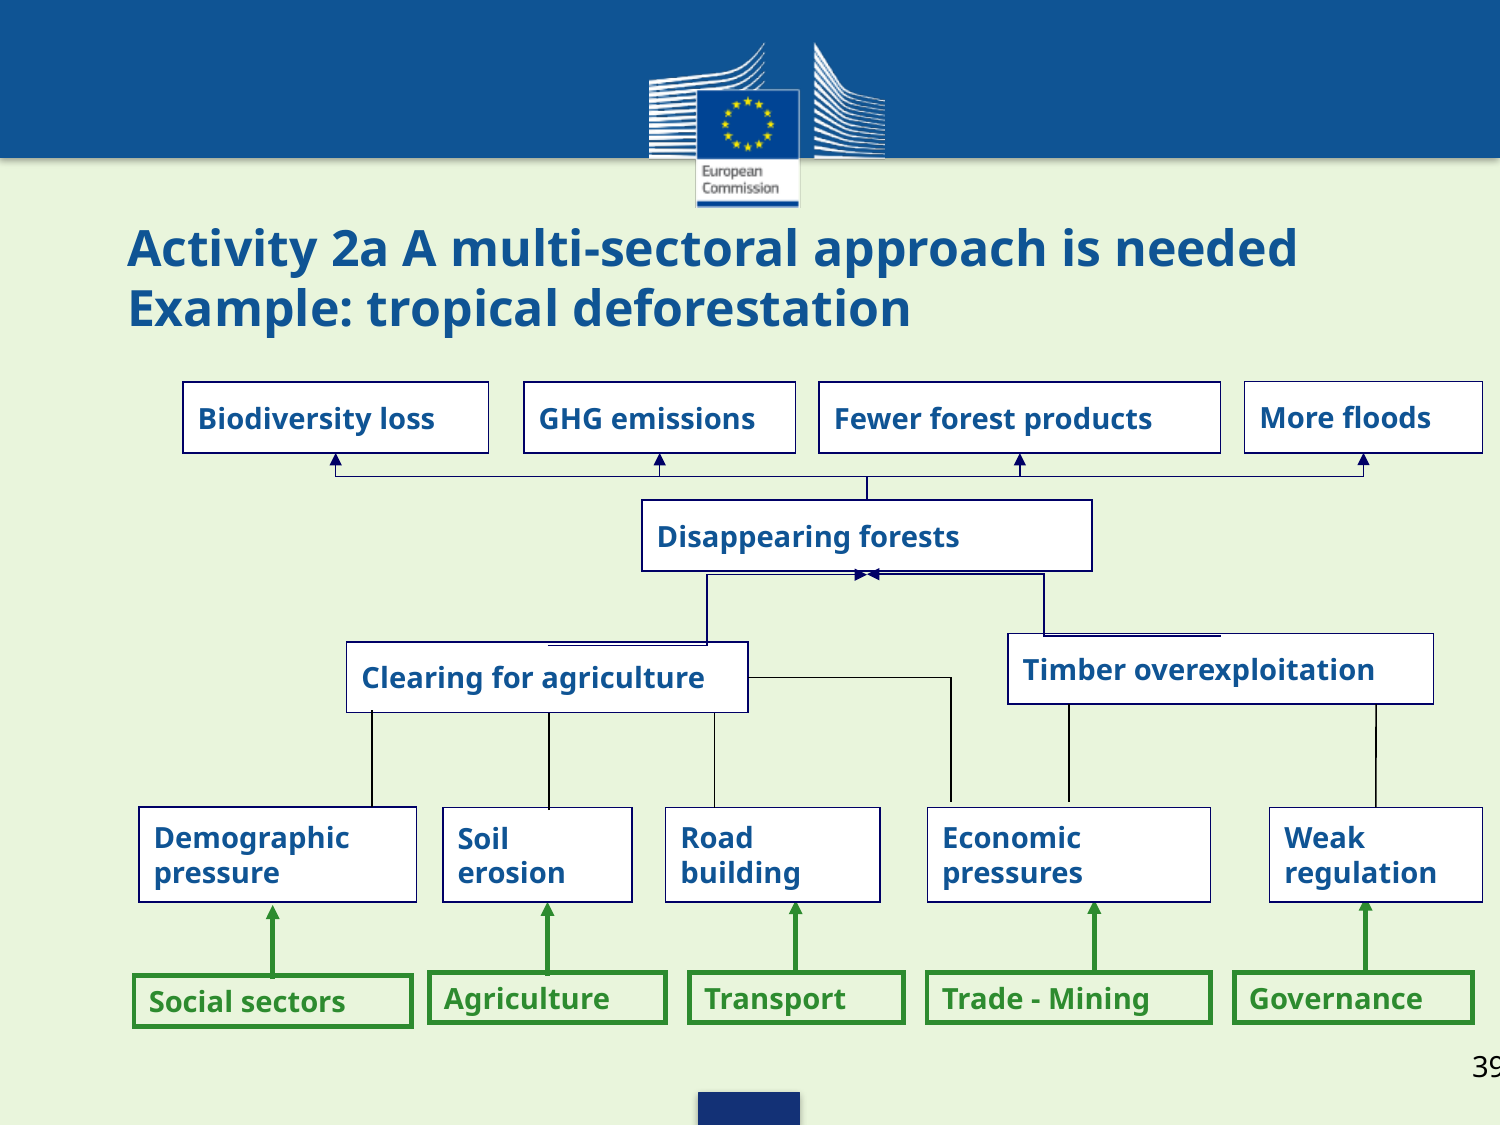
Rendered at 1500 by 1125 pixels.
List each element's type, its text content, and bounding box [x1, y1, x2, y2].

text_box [1091, 227, 1140, 572]
title Activity 2a A multi-sectoral approach is needed Example: tropical deforestation [111, 175, 1483, 379]
text_box Biodiversity loss [183, 381, 489, 454]
text_box Disappearing forests [641, 500, 734, 572]
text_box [428, 911, 666, 1024]
slide_number 39 [1456, 1051, 1500, 1125]
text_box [926, 911, 1211, 1024]
text_box More floods [1244, 381, 1483, 453]
text_box GHG emissions [523, 381, 572, 454]
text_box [739, 372, 788, 581]
text_box Disappearing forests [793, 500, 1086, 572]
text_box Fewer forest products [1144, 381, 1221, 454]
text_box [919, 399, 968, 554]
text_box Fewer forest products [819, 381, 1086, 454]
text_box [577, 210, 626, 572]
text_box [1233, 911, 1473, 1024]
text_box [689, 911, 904, 1024]
text_box GHG emissions [629, 381, 734, 454]
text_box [133, 904, 412, 1027]
picture [649, 42, 885, 175]
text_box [346, 573, 1434, 675]
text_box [138, 677, 1483, 903]
